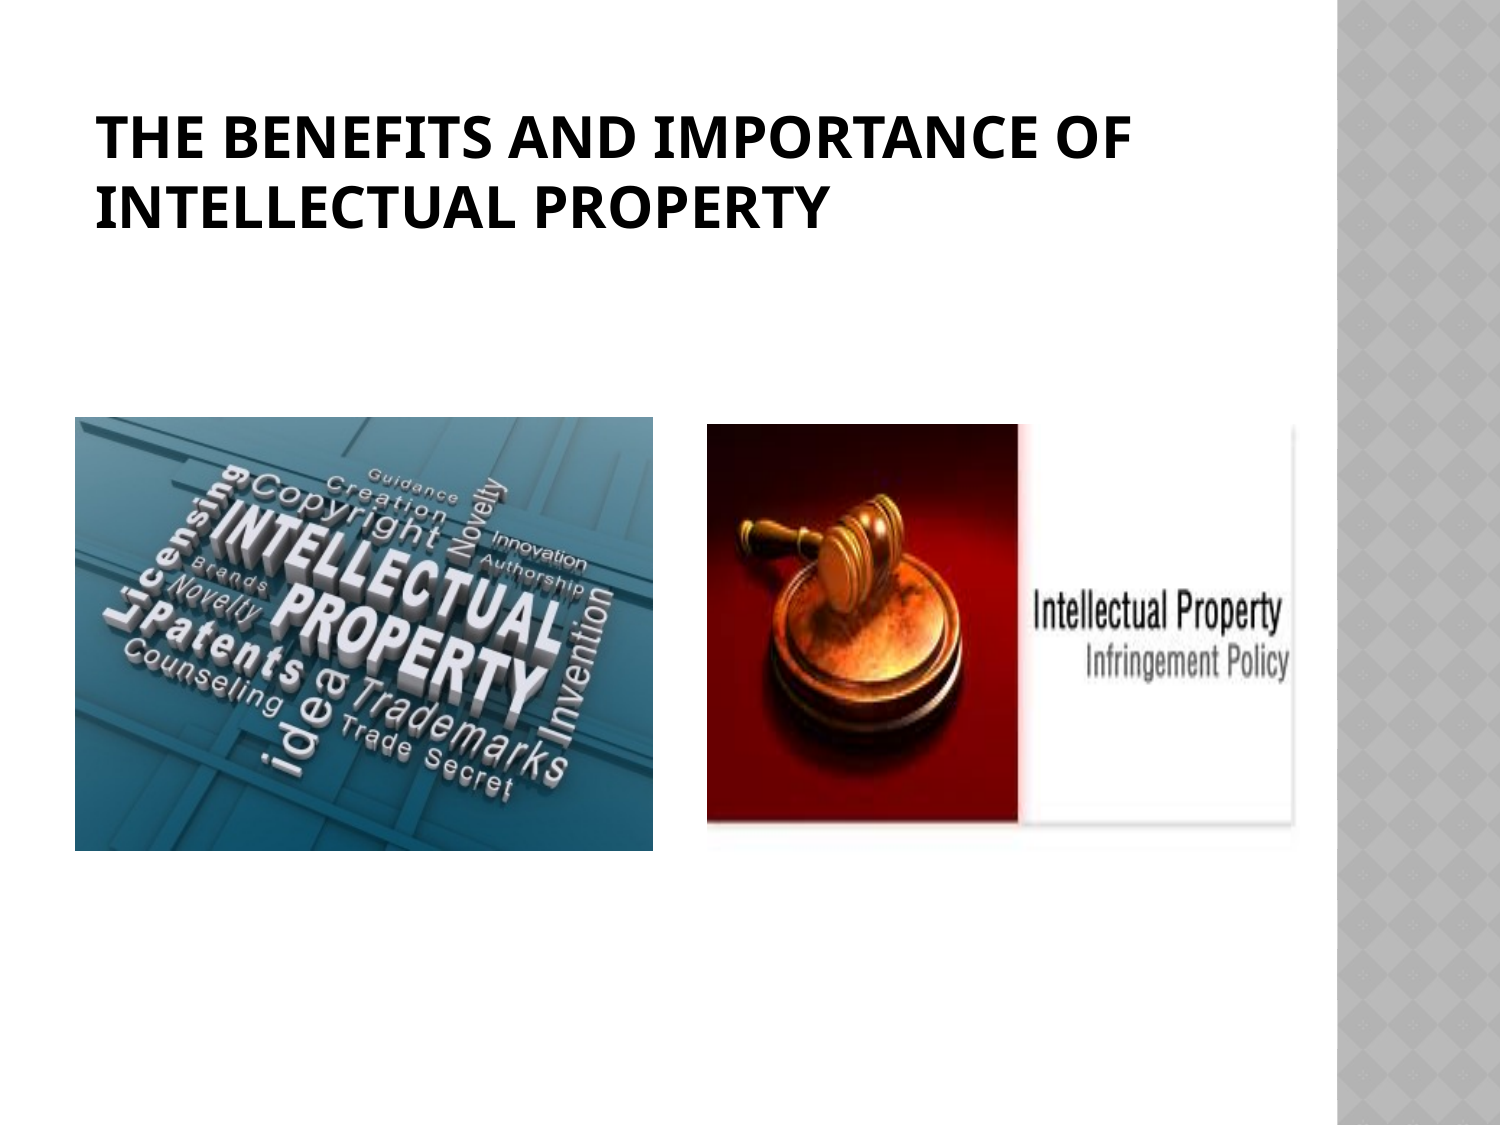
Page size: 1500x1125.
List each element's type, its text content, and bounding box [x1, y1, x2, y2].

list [707, 424, 1301, 863]
title The benefits and importance of intellectual property [87, 52, 1263, 240]
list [74, 416, 654, 851]
